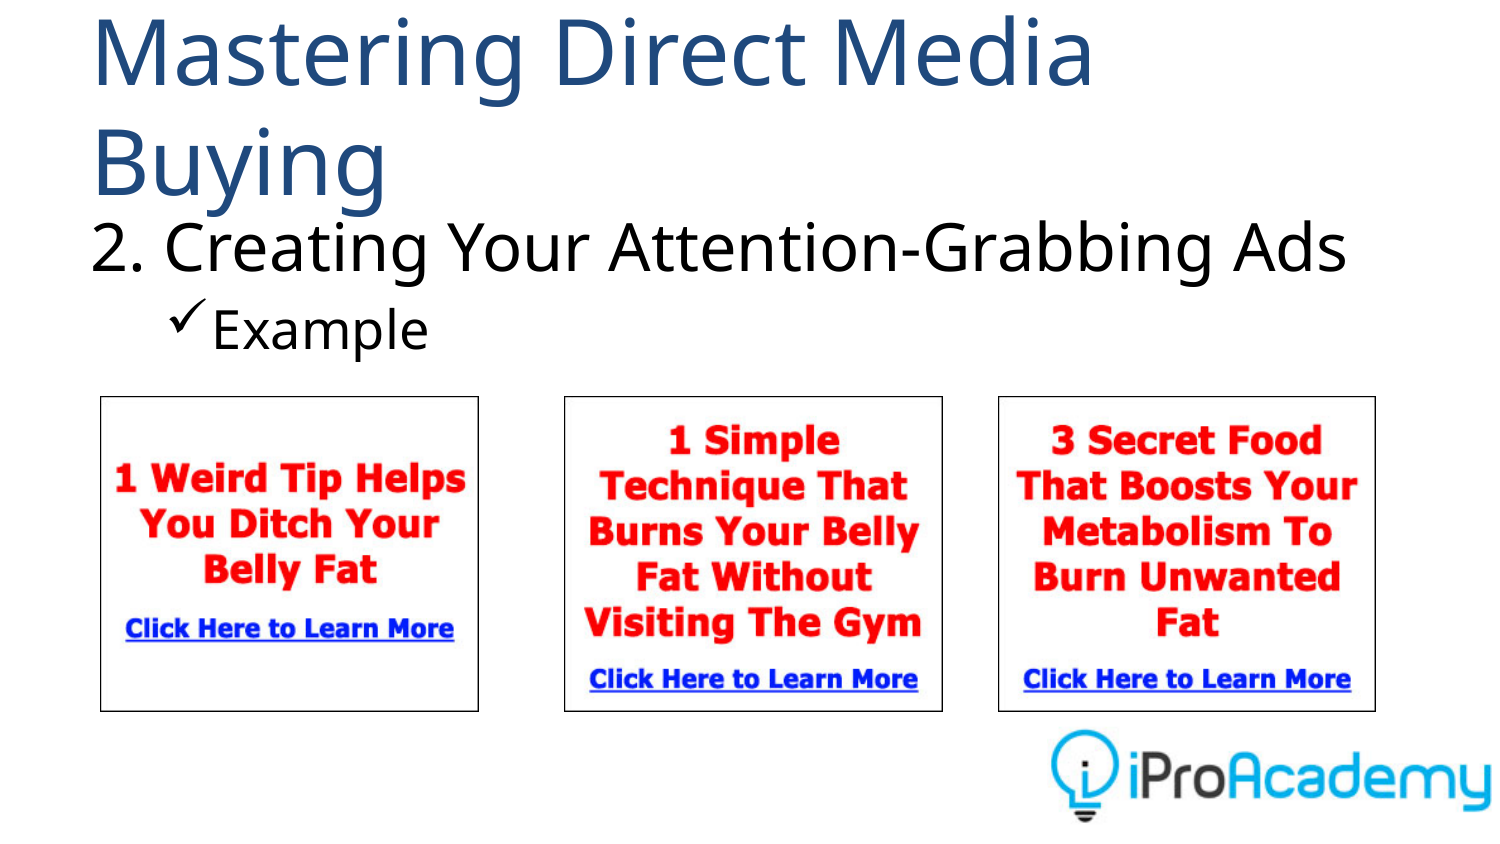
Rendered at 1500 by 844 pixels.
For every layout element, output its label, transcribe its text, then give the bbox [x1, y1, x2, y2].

picture [1047, 715, 1499, 841]
picture [100, 395, 479, 712]
list 2. Creating Your Attention-Grabbing Ads Example [75, 196, 1425, 754]
title Mastering Direct Media Buying [75, 33, 1425, 175]
picture [997, 395, 1377, 712]
picture [564, 395, 944, 712]
